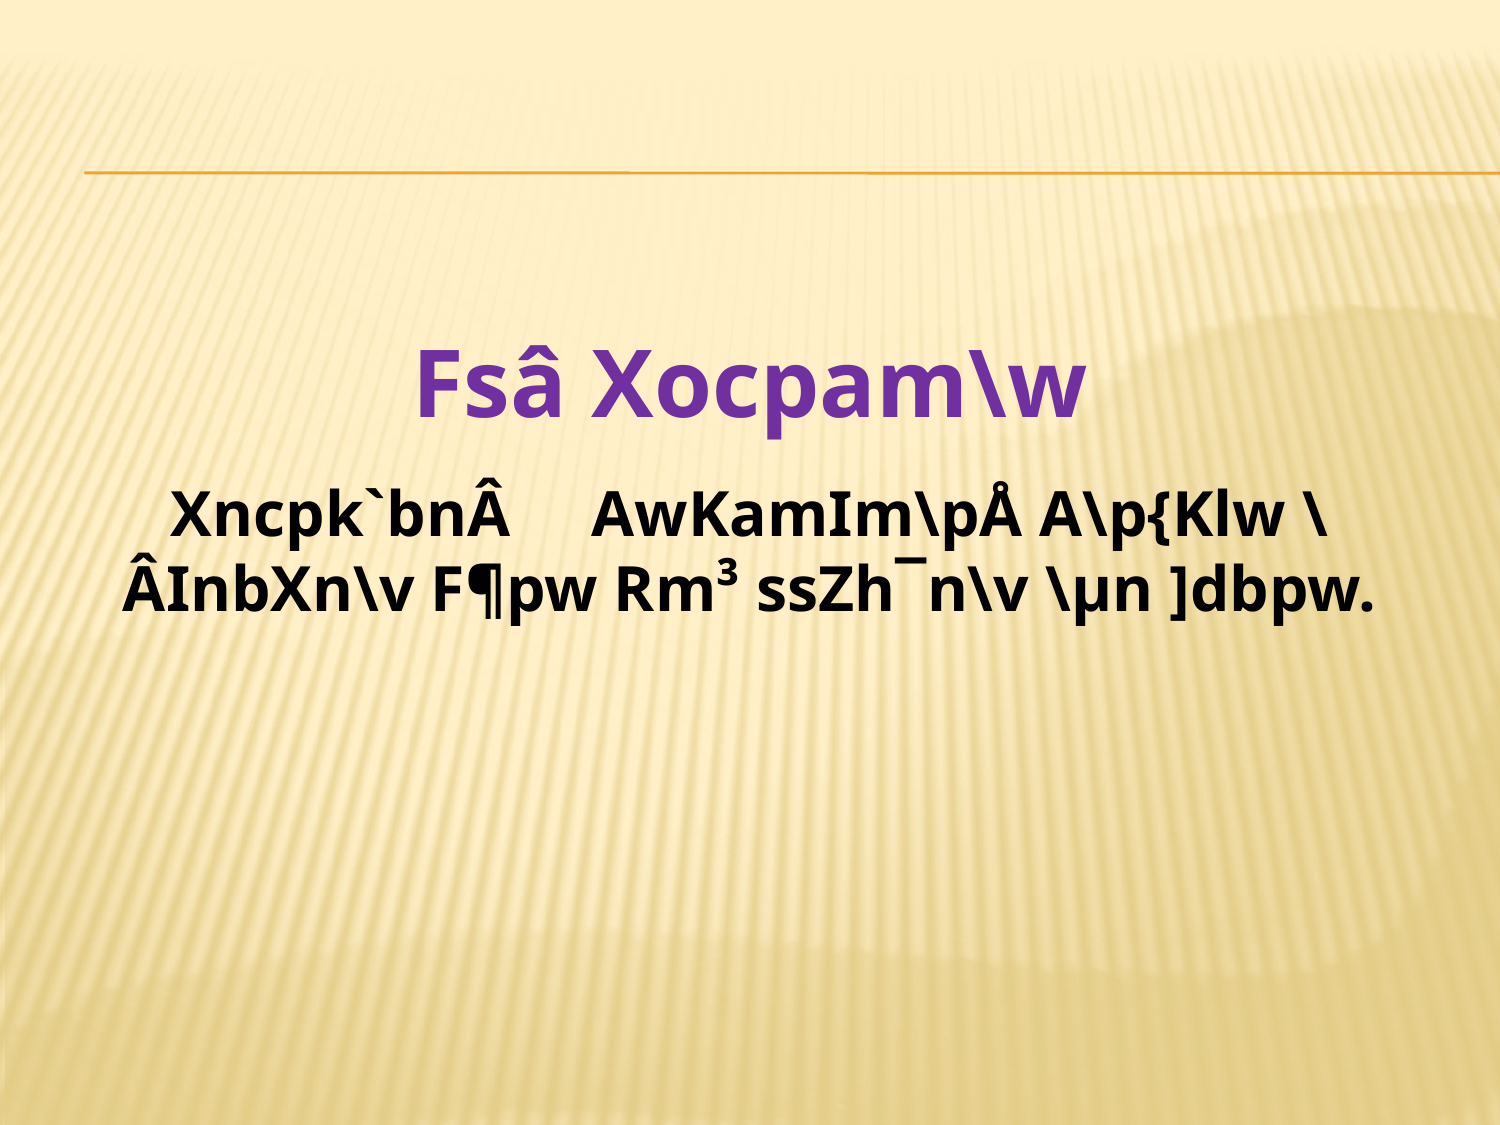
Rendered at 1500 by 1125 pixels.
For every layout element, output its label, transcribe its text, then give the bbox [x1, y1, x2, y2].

text_box Fsâ Xocpam\w Xncpk`bnÂ AwKamIm\pÅ A\p{Klw \ÂInbXn\v F¶pw Rm³ ssZh¯n\v \µn ]dbpw. [35, 316, 1465, 713]
